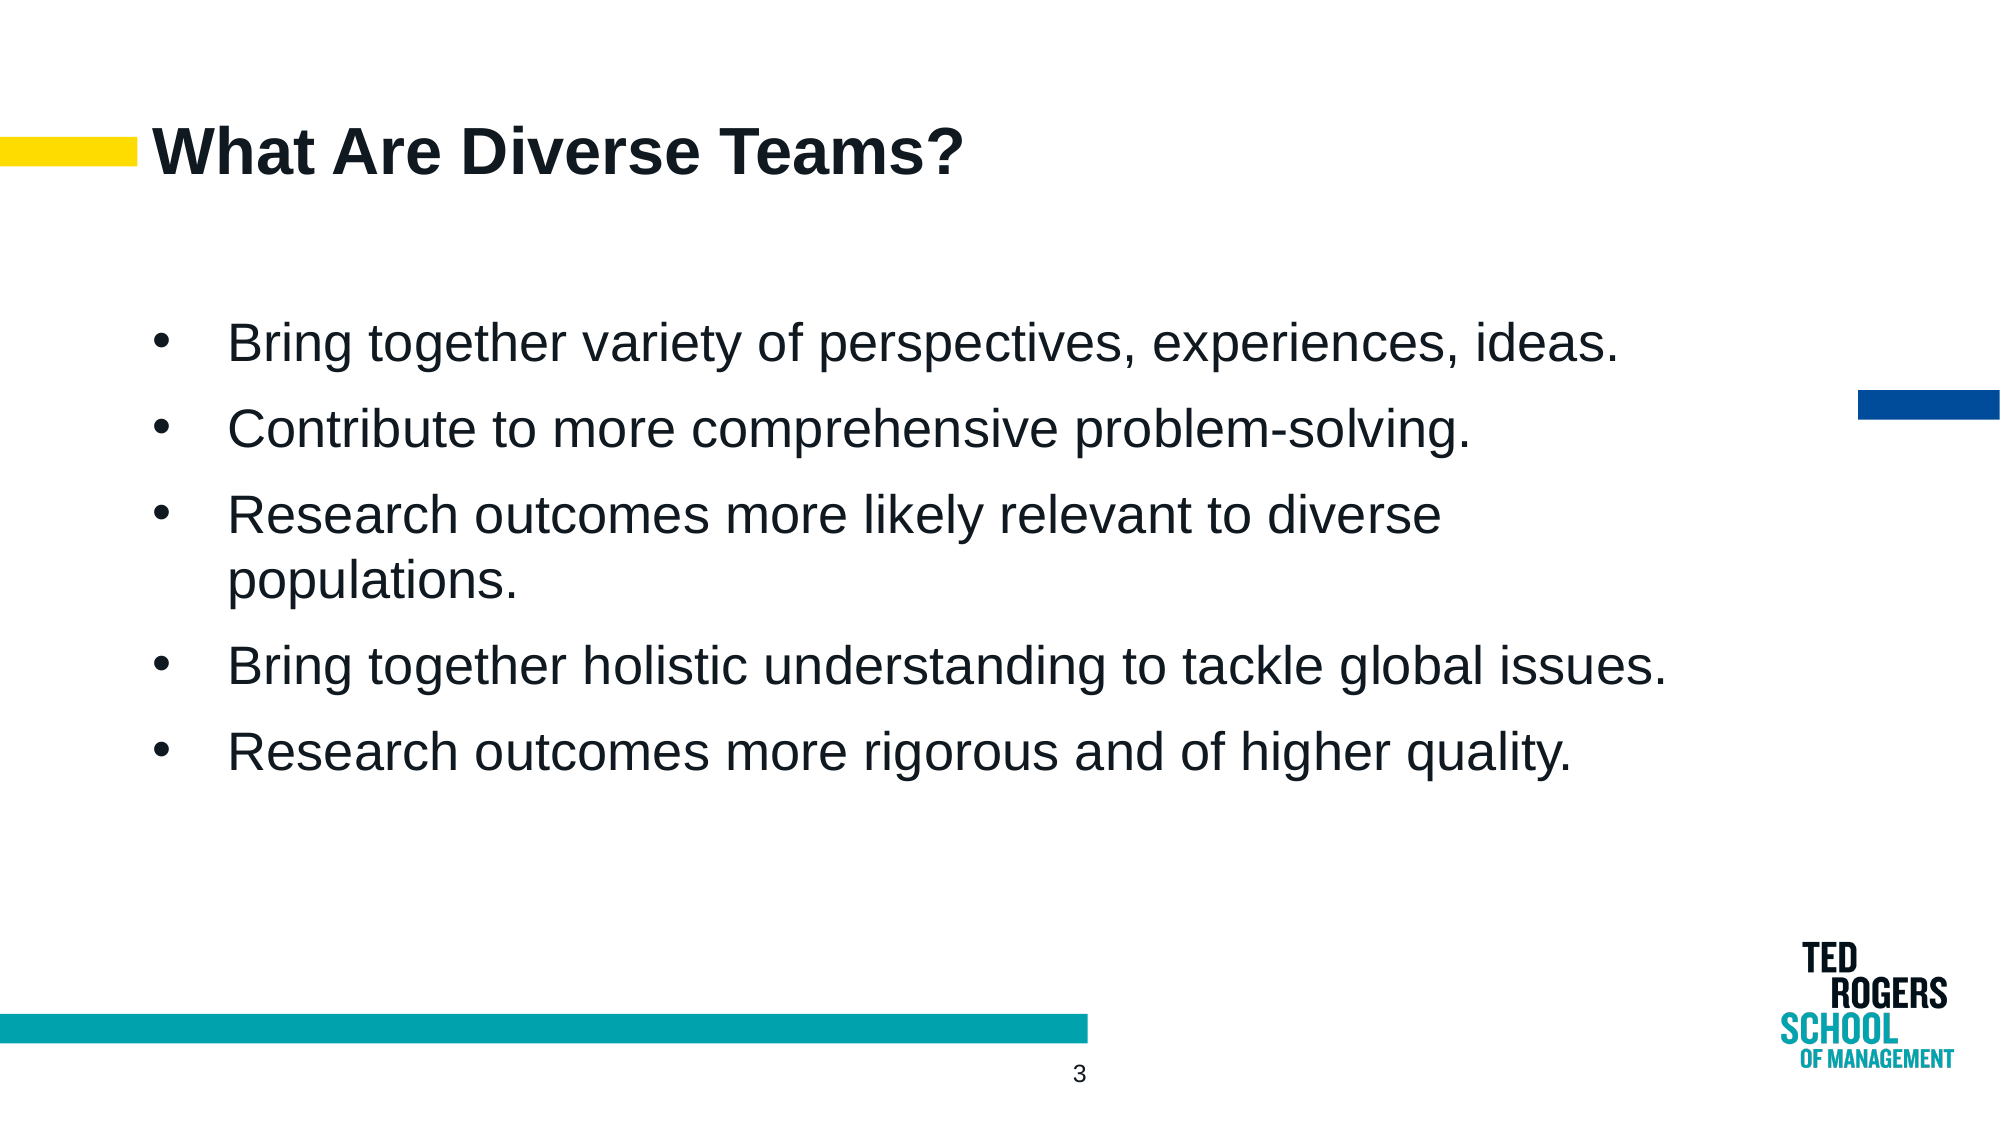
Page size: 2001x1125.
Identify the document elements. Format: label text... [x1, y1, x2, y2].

list Bring together variety of perspectives, experiences, ideas. Contribute to more comprehensive problem-solving. Research outcomes more likely relevant to diverse populations. Bring together holistic understanding to tackle global issues. Research outcomes more rigorous and of higher quality. [137, 299, 1700, 900]
title What Are Diverse Teams? [137, 44, 1700, 262]
picture [1730, 893, 2001, 1125]
slide_number ‹#› [818, 1042, 1102, 1103]
